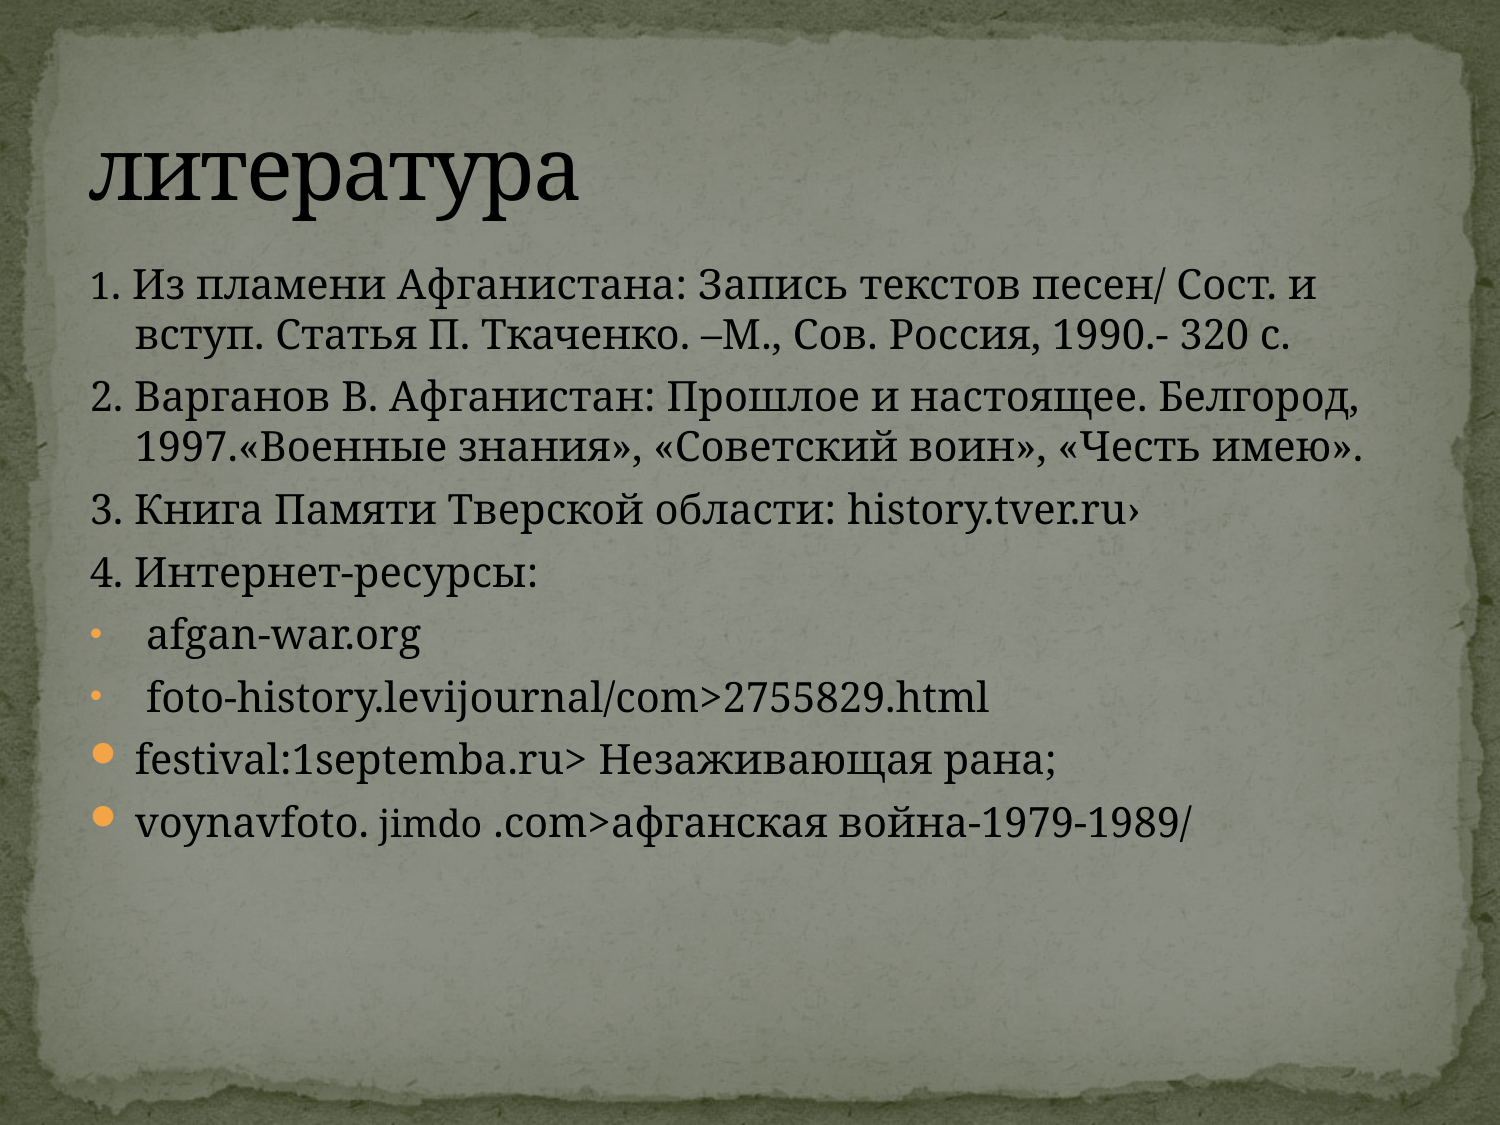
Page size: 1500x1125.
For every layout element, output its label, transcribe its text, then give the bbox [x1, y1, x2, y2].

title литература [74, 24, 1425, 225]
list 1. Из пламени Афганистана: Запись текстов песен/ Сост. и вступ. Статья П. Ткаченко. –М., Сов. Россия, 1990.- 320 с. 2. Варганов В. Афганистан: Прошлое и настоящее. Белгород, 1997.«Военные знания», «Советский воин», «Честь имею». 3. Книга Памяти Тверской области: history.tver.ru› 4. Интернет-ресурсы: afgan-war.org foto-history.levijournal/com>2755829.html festival:1septemba.ru> Незаживающая рана; voynavfoto. jimdo .com>афганская война-1979-1989/ [75, 249, 1425, 1000]
